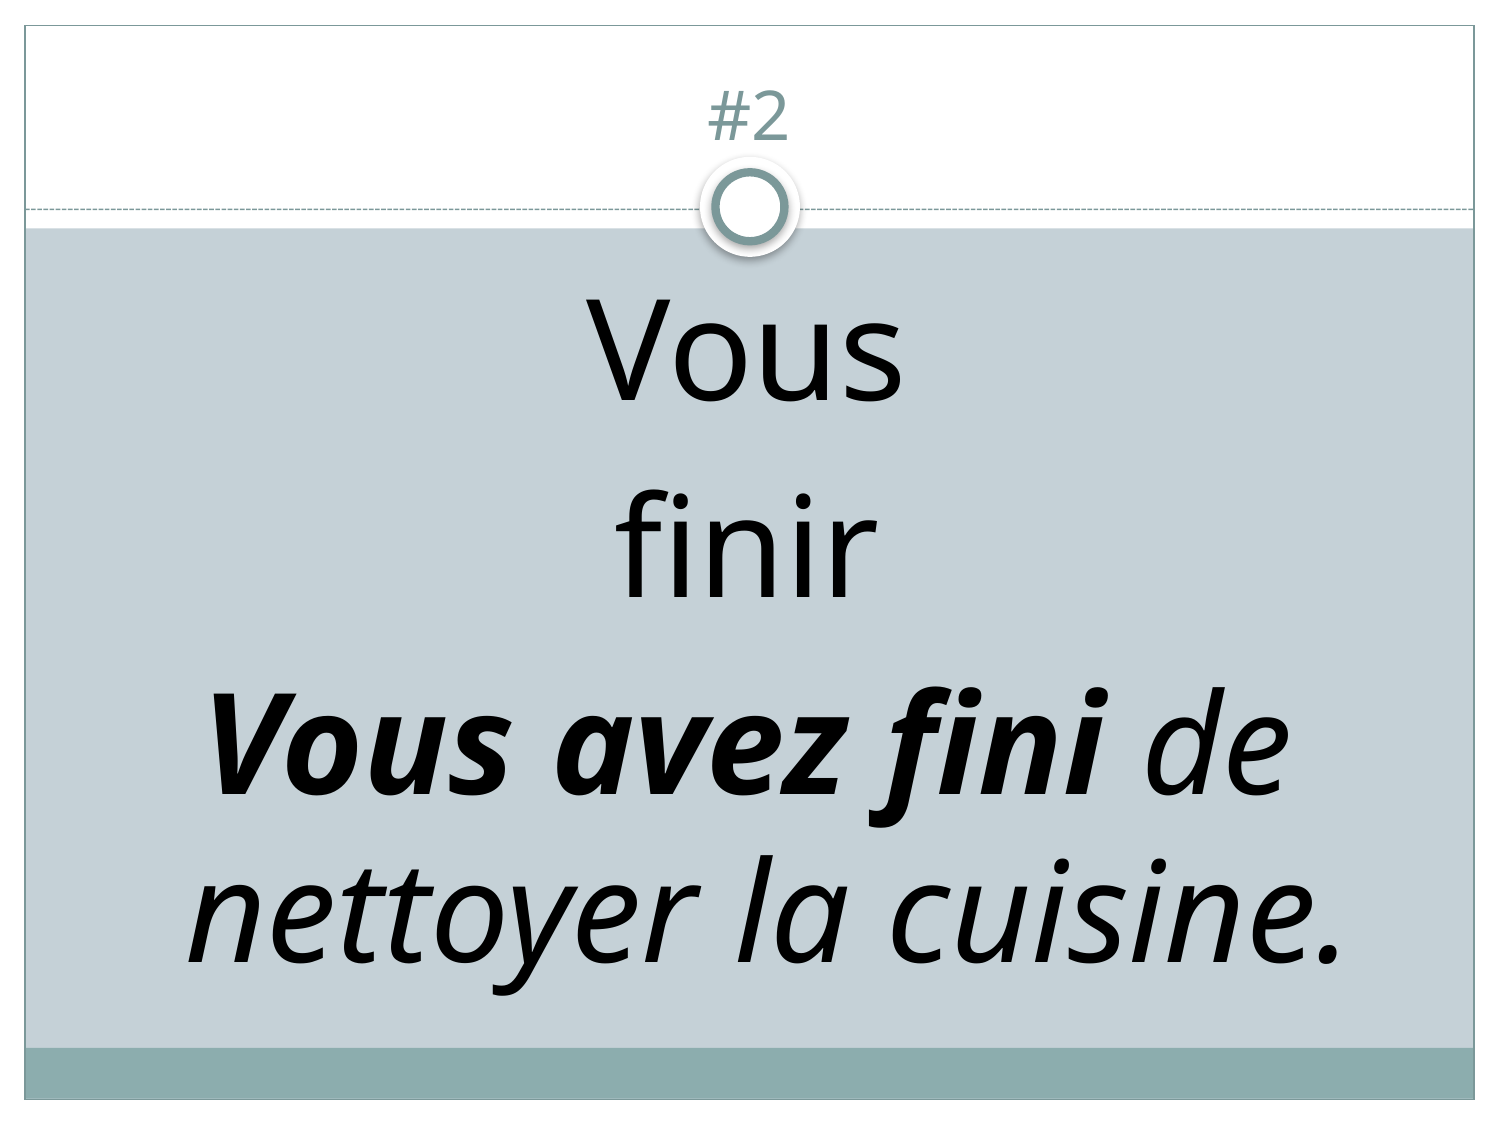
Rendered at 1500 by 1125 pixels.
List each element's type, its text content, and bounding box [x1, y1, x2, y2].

list Vous finir Vous avez fini de nettoyer la cuisine. [49, 250, 1445, 1001]
title #2 [49, 37, 1450, 162]
